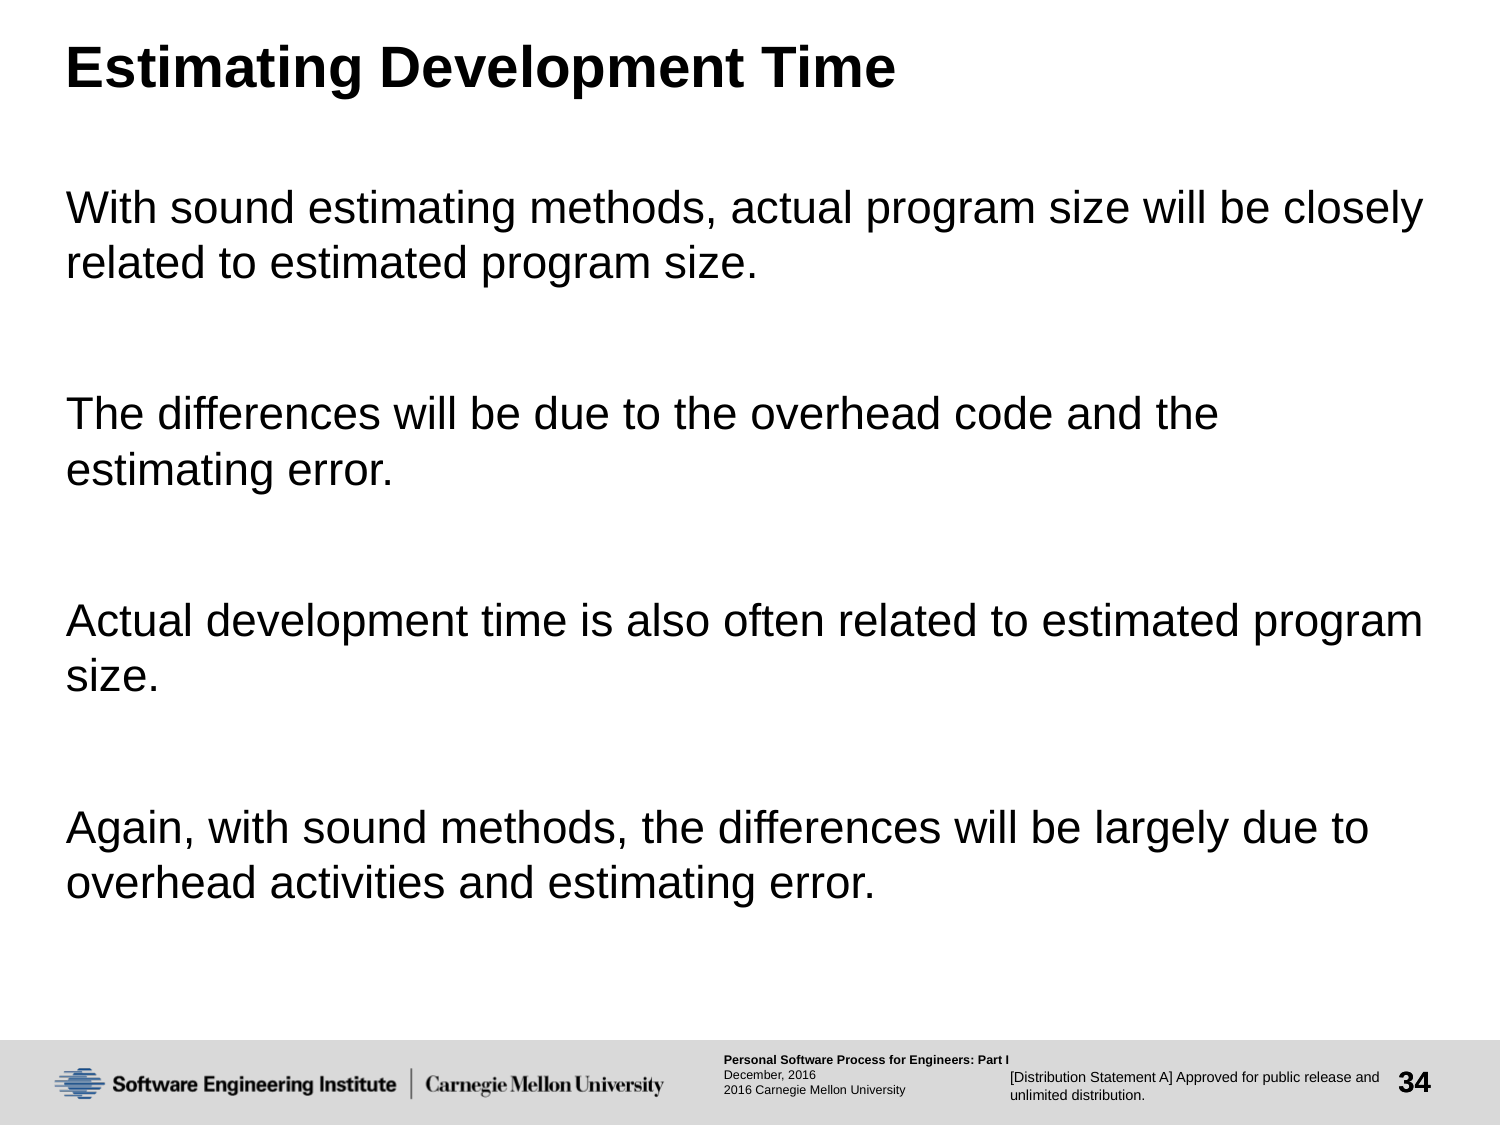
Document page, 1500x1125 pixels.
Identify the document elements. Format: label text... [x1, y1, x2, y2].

picture [46, 1061, 673, 1104]
title Estimating Development Time [65, 37, 1313, 148]
list With sound estimating methods, actual program size will be closely related to estimated program size. The differences will be due to the overhead code and the estimating error. Actual development time is also often related to estimated program size. Again, with sound methods, the differences will be largely due to overhead activities and estimating error. [65, 177, 1431, 1000]
